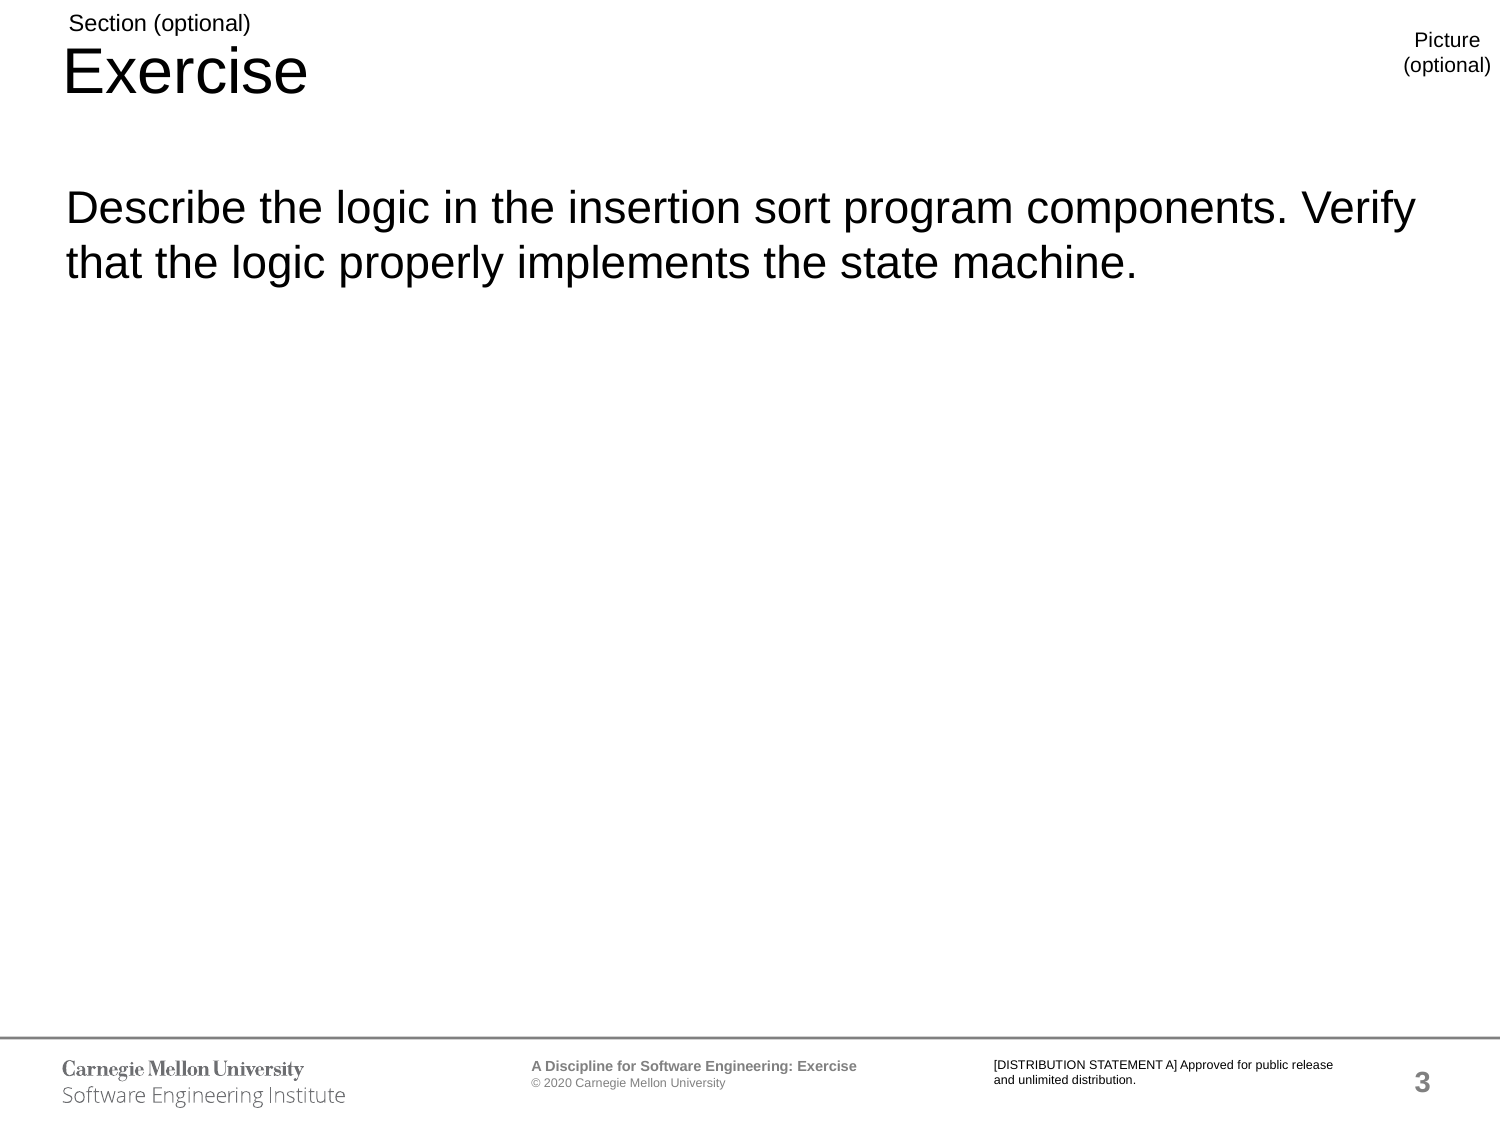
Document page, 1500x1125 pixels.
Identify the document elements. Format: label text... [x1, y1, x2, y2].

title Exercise [62, 37, 1338, 182]
list Describe the logic in the insertion sort program components. Verify that the logic properly implements the state machine. [65, 177, 1431, 1000]
